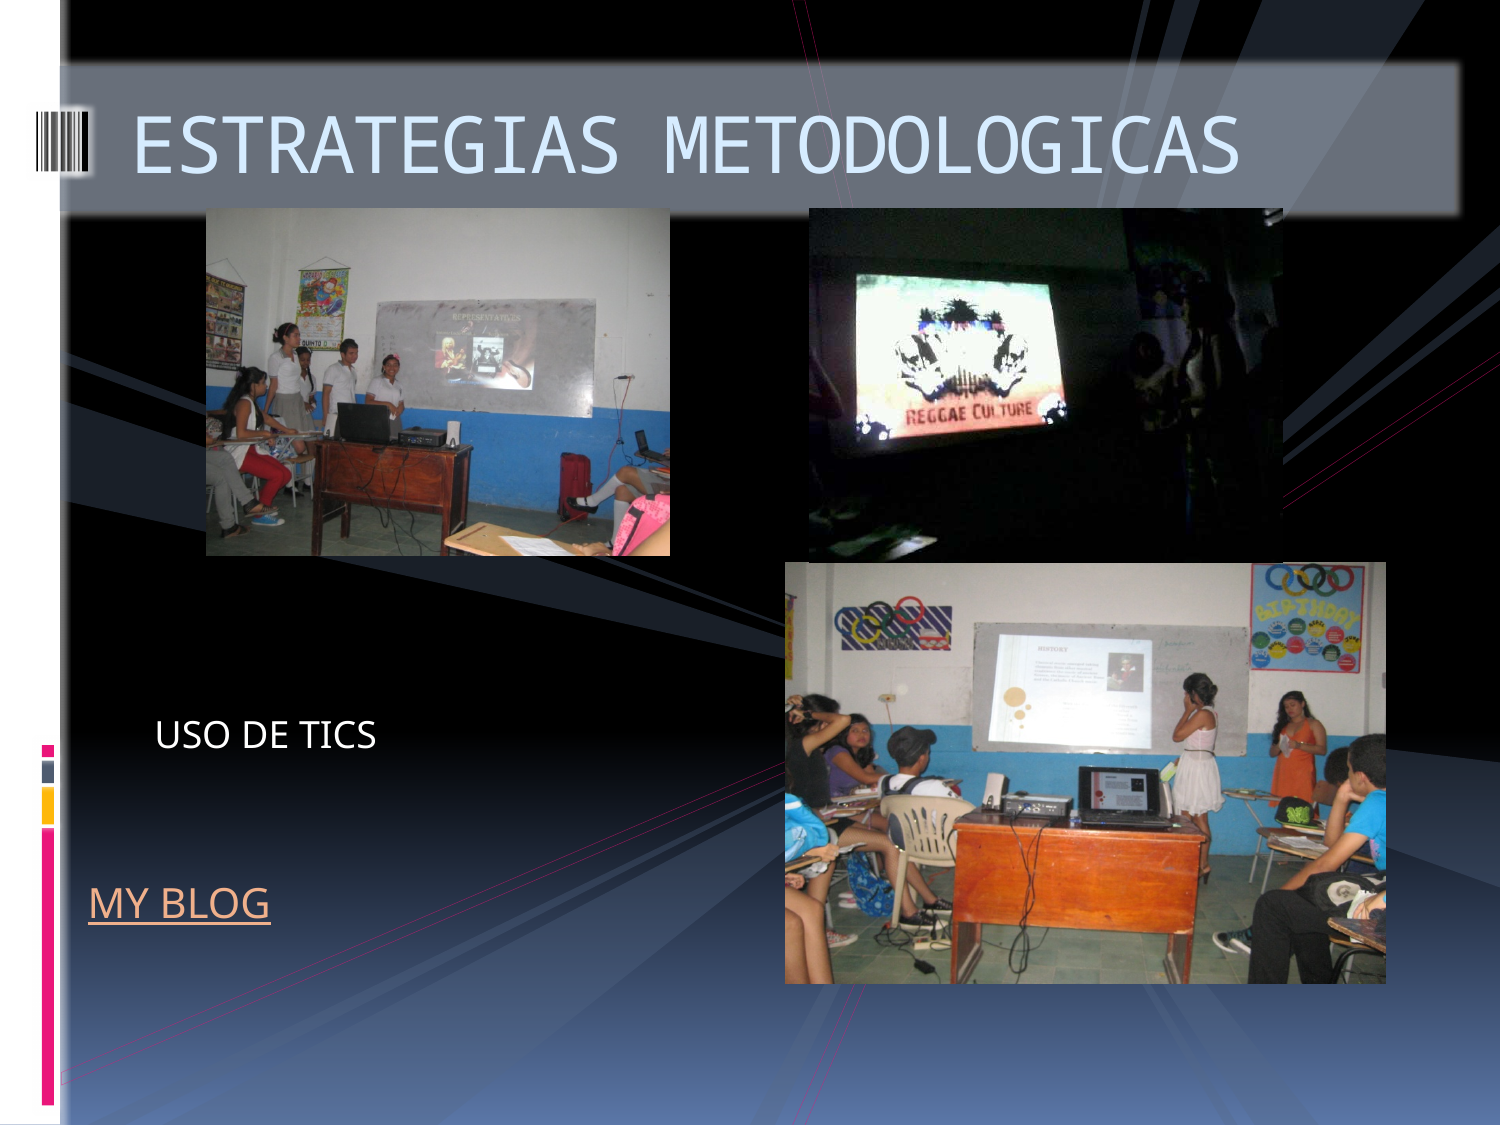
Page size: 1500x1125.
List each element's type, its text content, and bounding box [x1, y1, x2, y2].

text_box USO DE TICS [139, 704, 392, 899]
picture [784, 562, 1387, 984]
title ESTRATEGIAS METODOLOGICAS [115, 83, 1454, 212]
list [206, 207, 670, 556]
list MY BLOG [64, 869, 1003, 1030]
picture [808, 207, 1283, 564]
